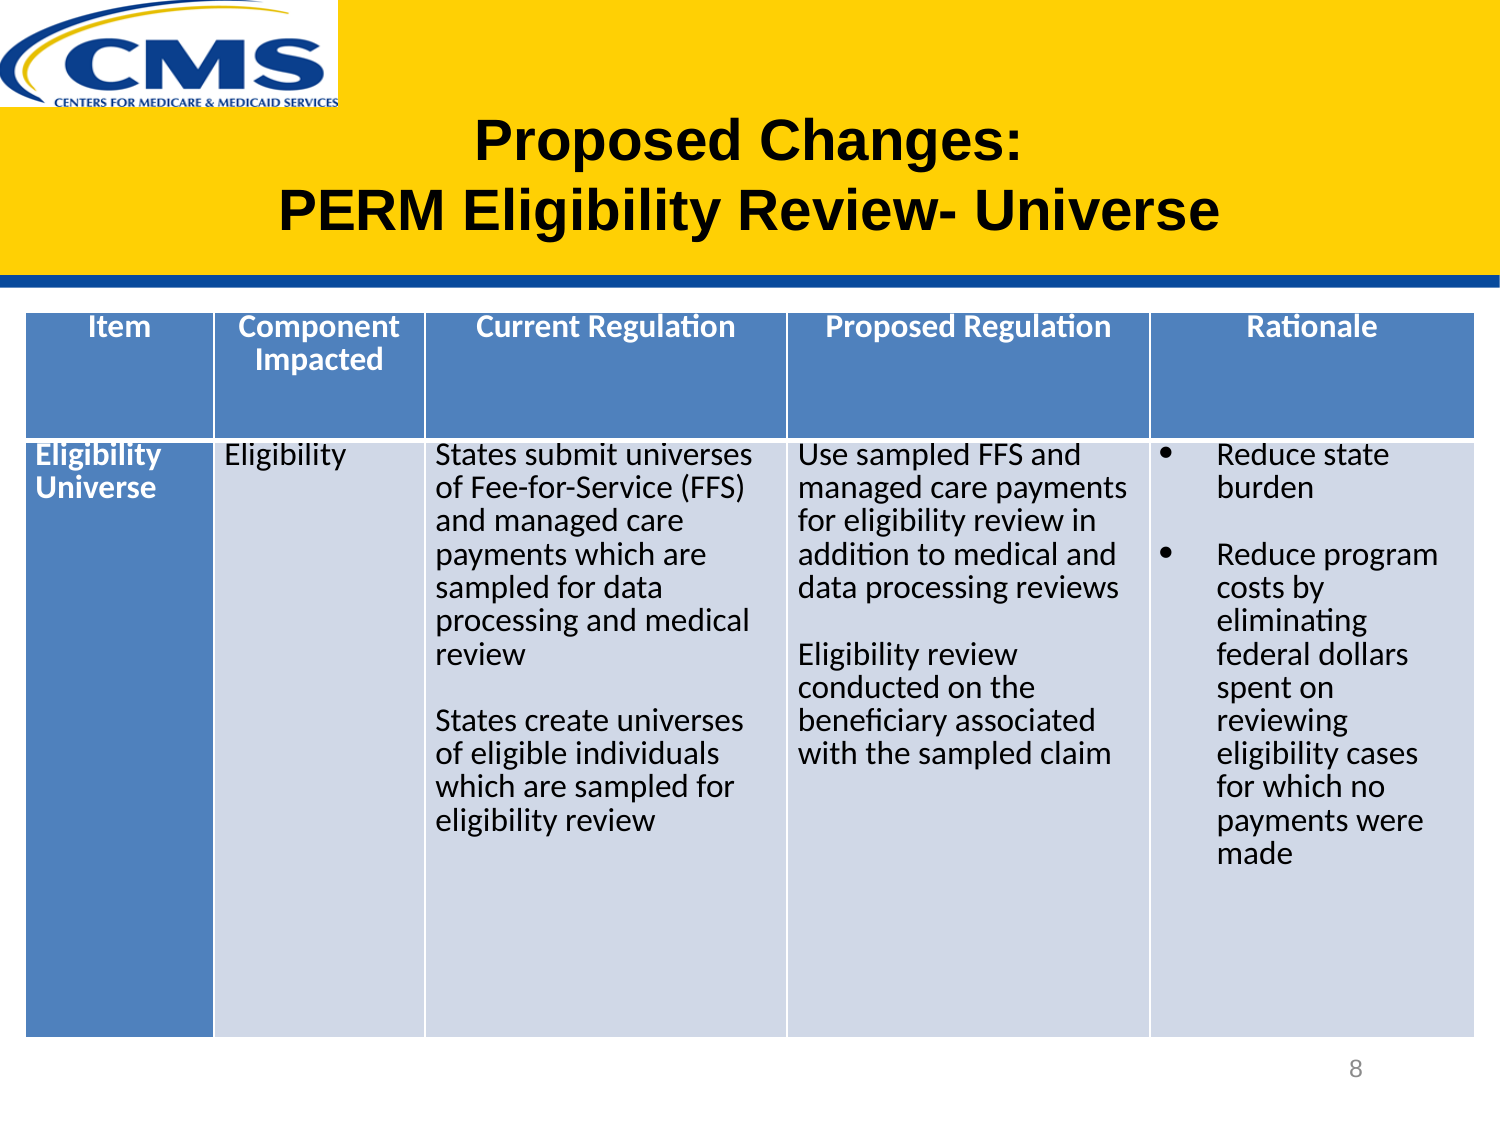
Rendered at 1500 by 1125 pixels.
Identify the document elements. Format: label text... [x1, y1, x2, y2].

table_cell Eligibility Universe [26, 443, 213, 1037]
title Proposed Changes: PERM Eligibility Review- Universe [0, 0, 1500, 275]
slide_number 8 [1275, 1037, 1438, 1098]
table_cell Use sampled FFS and managed care payments for eligibility review in addition to medical and data processing reviews Eligibility review conducted on the beneficiary associated with the sampled claim [788, 443, 1149, 1037]
table_cell Eligibility [215, 443, 424, 1037]
table_header Item [26, 313, 213, 438]
picture [0, 0, 338, 108]
table_cell States submit universes of Fee-for-Service (FFS) and managed care payments which are sampled for data processing and medical review States create universes of eligible individuals which are sampled for eligibility review [426, 443, 786, 1037]
table_header Current Regulation [426, 313, 786, 438]
table_cell Reduce state burden Reduce program costs by eliminating federal dollars spent on reviewing eligibility cases for which no payments were made [1151, 443, 1474, 1037]
table_header Proposed Regulation [788, 313, 1149, 438]
table_header Component Impacted [215, 313, 424, 438]
table_header Rationale [1151, 313, 1474, 438]
